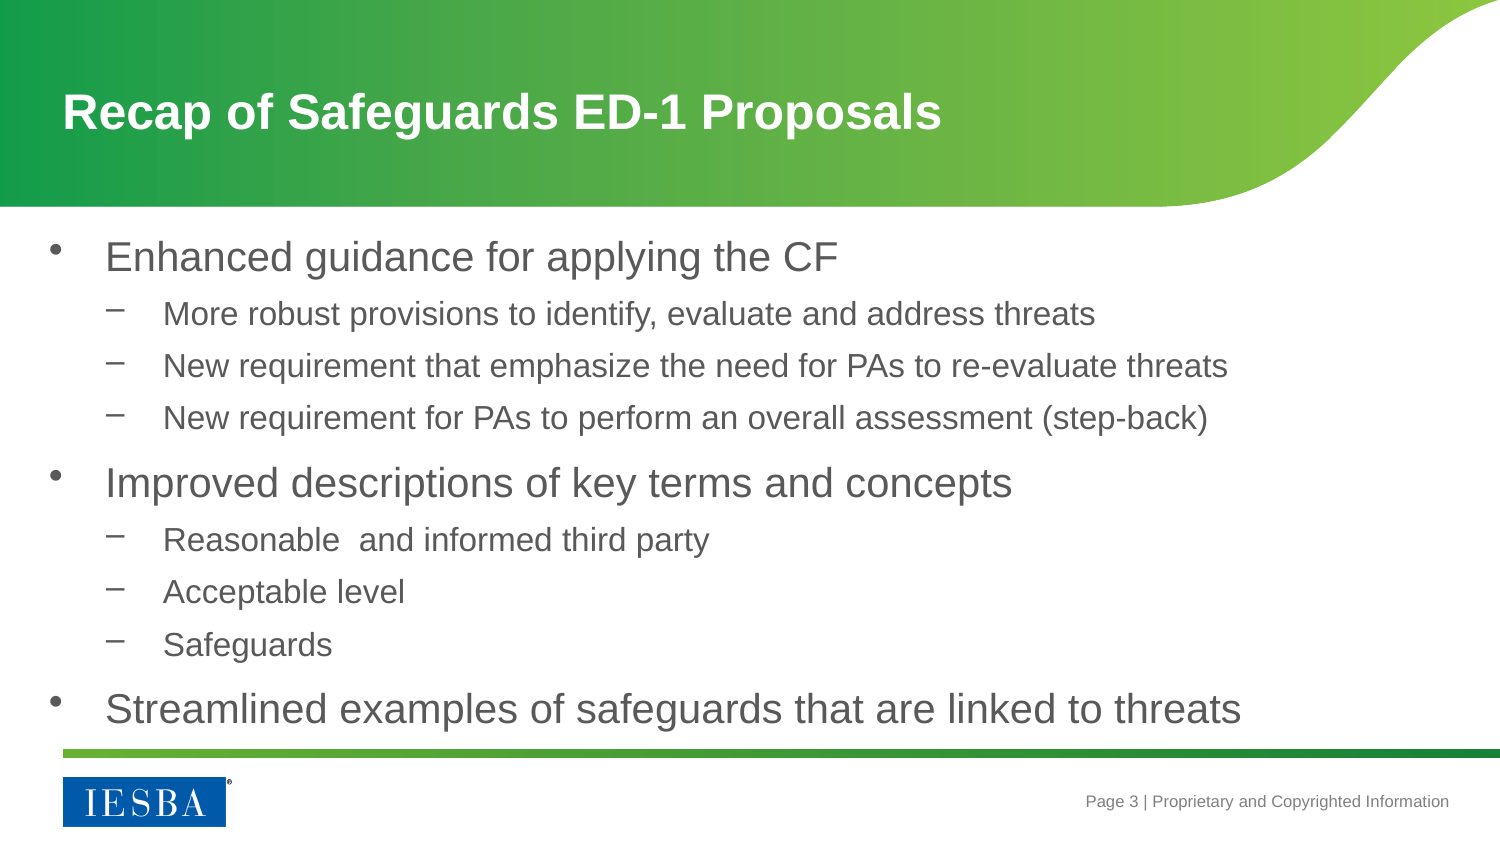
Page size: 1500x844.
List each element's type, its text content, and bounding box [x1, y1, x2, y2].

title Recap of Safeguards ED-1 Proposals [62, 46, 1350, 172]
picture [0, 0, 1500, 207]
picture [63, 777, 232, 827]
list Enhanced guidance for applying the CF More robust provisions to identify, evaluate and address threats New requirement that emphasize the need for PAs to re-evaluate threats New requirement for PAs to perform an overall assessment (step-back) Improved descriptions of key terms and concepts Reasonable and informed third party Acceptable level Safeguards Streamlined examples of safeguards that are linked to threats [33, 221, 1500, 760]
